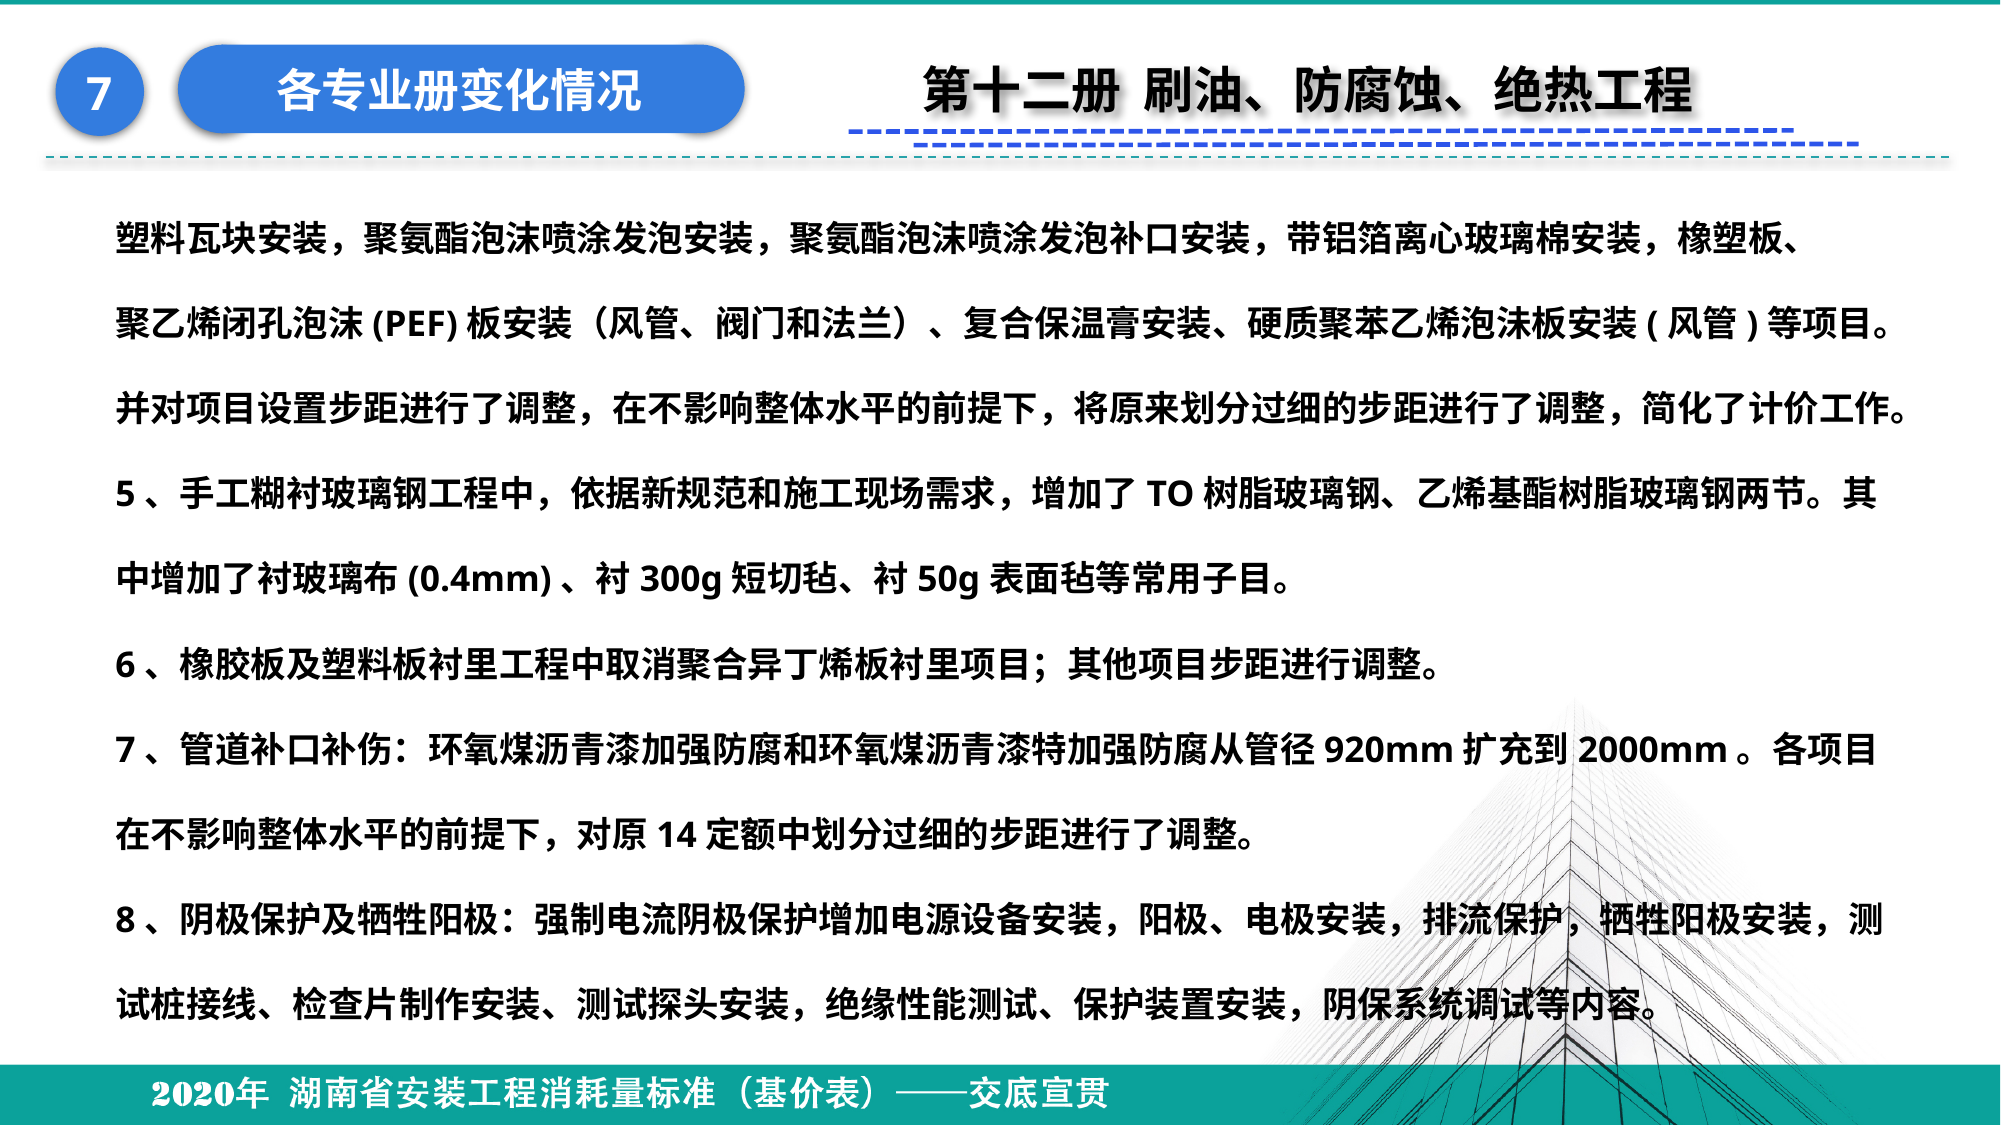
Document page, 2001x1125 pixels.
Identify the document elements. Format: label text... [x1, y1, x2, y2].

text_box 塑料瓦块安装，聚氨酯泡沫喷涂发泡安装，聚氨酯泡沫喷涂发泡补口安装，带铝箔离心玻璃棉安装，橡塑板、 聚乙烯闭孔泡沫(PEF)板安装（风管、阀门和法兰）、复合保温膏安装、硬质聚苯乙烯泡沬板安装(风管)等项目。并对项目设置步距进行了调整，在不影响整体水平的前提下，将原来划分过细的步距进行了调整，简化了计价工作。 5、手工糊衬玻璃钢工程中，依据新规范和施工现场需求，增加了TO树脂玻璃钢、乙烯基酯树脂玻璃钢两节。其中增加了衬玻璃布(0.4mm)、衬300g短切毡、衬50g表面毡等常用子目。 6、橡胶板及塑料板衬里工程中取消聚合异丁烯板衬里项目；其他项目步距进行调整。 7、管道补口补伤：环氧煤沥青漆加强防腐和环氧煤沥青漆特加强防腐从管径920mm扩充到2000mm。各项目在不影响整体水平的前提下，对原14定额中划分过细的步距进行了调整。 8、阴极保护及牺牲阳极：强制电流阴极保护增加电源设备安装，阳极、电极安装，排流保护，牺牲阳极安装，测试桩接线、检查片制作安装、测试探头安装，绝缘性能测试、保护装置安装，阴保系统调试等内容。 [100, 166, 1914, 1032]
picture [0, 0, 2001, 1125]
slide_number [1918, 0, 2000, 52]
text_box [45, 44, 1955, 158]
